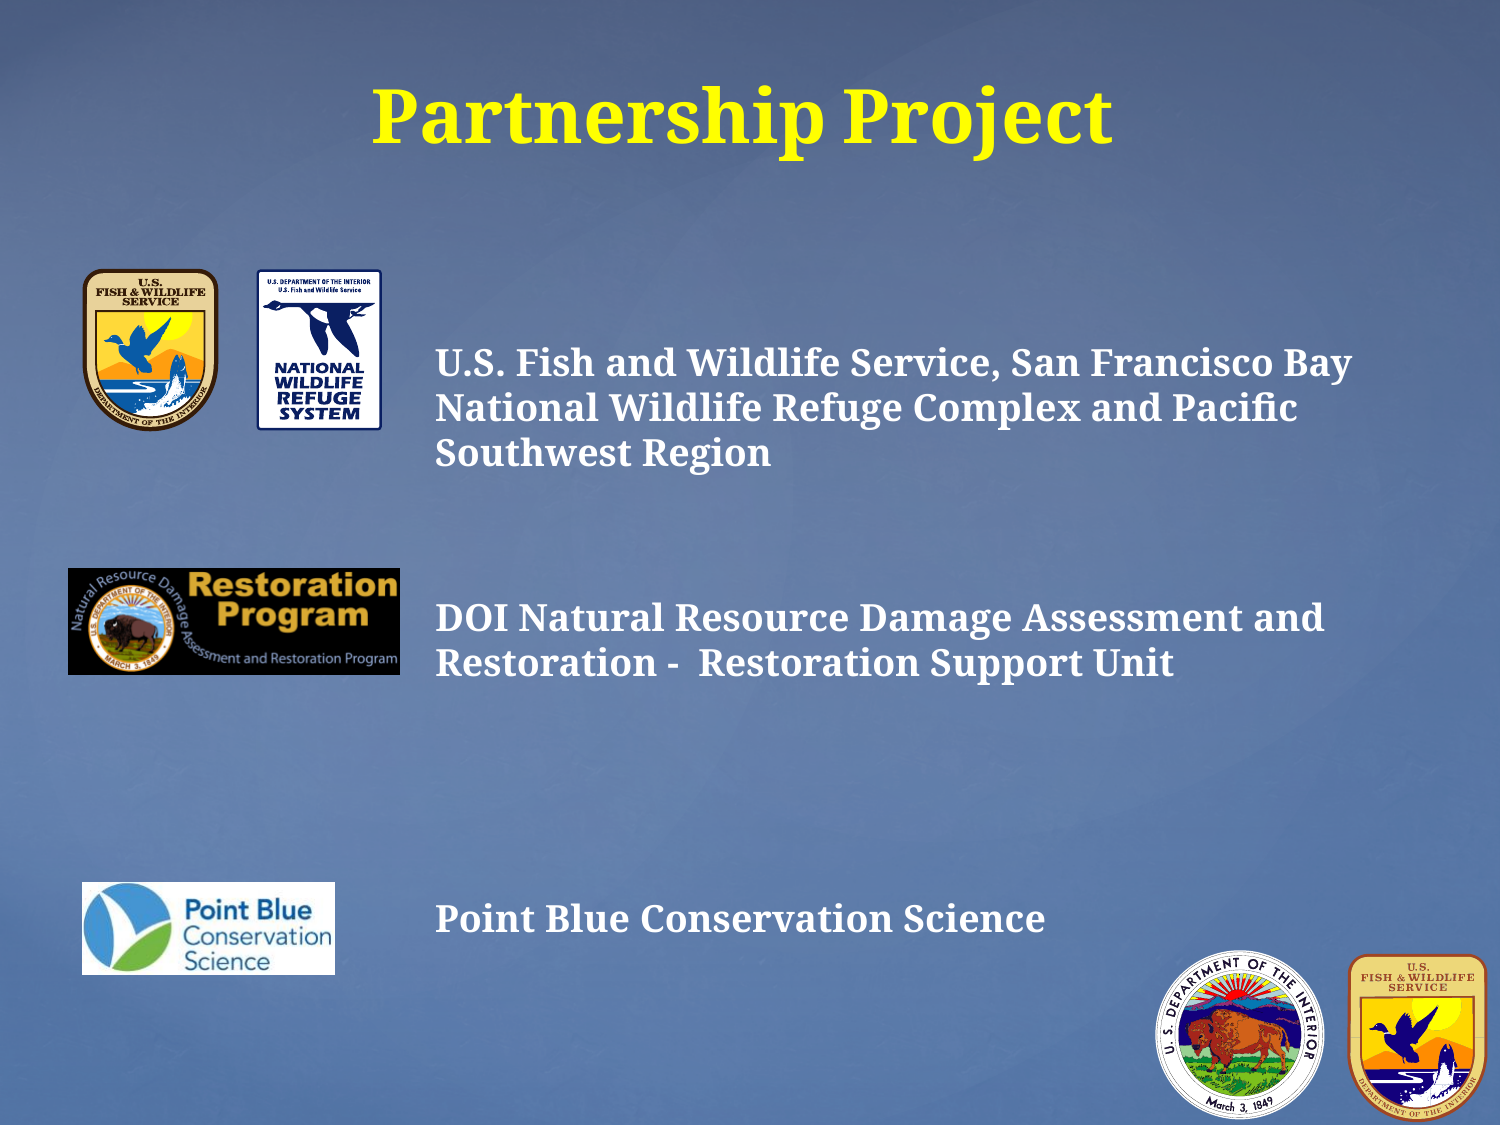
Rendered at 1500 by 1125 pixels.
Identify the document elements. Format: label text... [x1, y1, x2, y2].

picture [81, 882, 336, 976]
text_box U.S. Fish and Wildlife Service, San Francisco Bay National Wildlife Refuge Complex and Pacific Southwest Region [420, 332, 1457, 527]
picture [68, 568, 401, 676]
picture [81, 267, 383, 432]
text_box Partnership Project [188, 61, 1298, 166]
text_box DOI Natural Resource Damage Assessment and Restoration - Restoration Support Unit [420, 586, 1457, 692]
text_box Point Blue Conservation Science [420, 887, 1321, 948]
